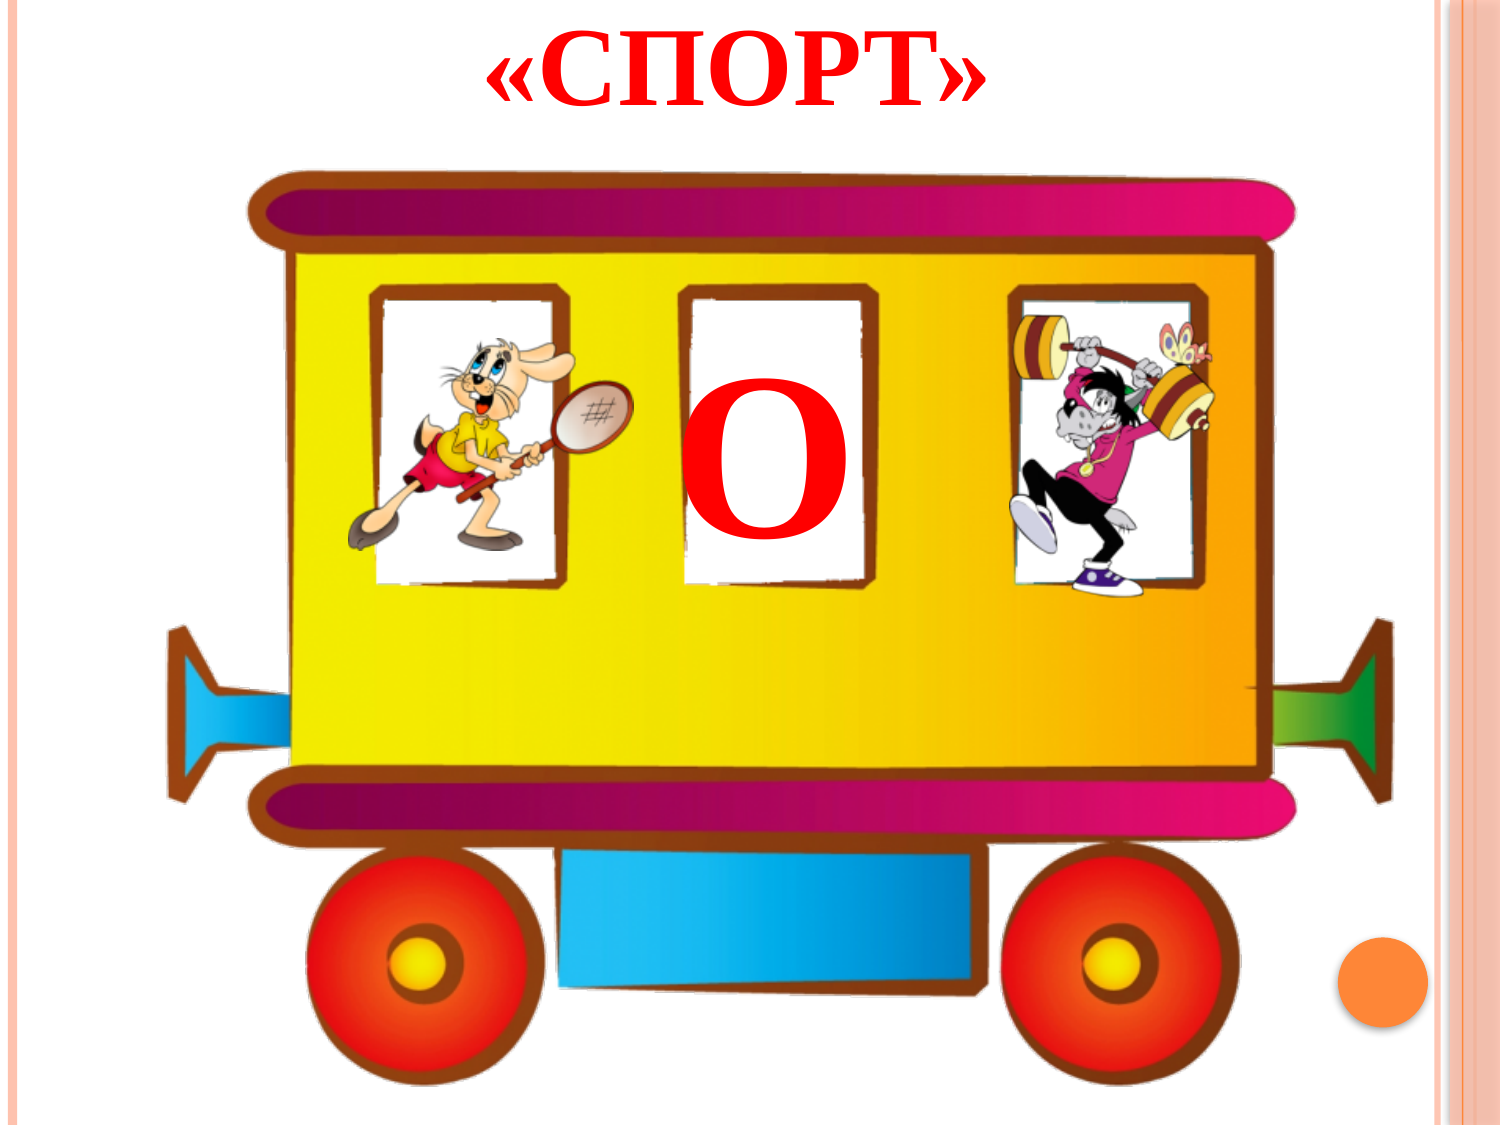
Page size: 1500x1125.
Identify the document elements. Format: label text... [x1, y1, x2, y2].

title «Спорт» [123, 0, 1349, 136]
picture [158, 18, 1396, 1125]
